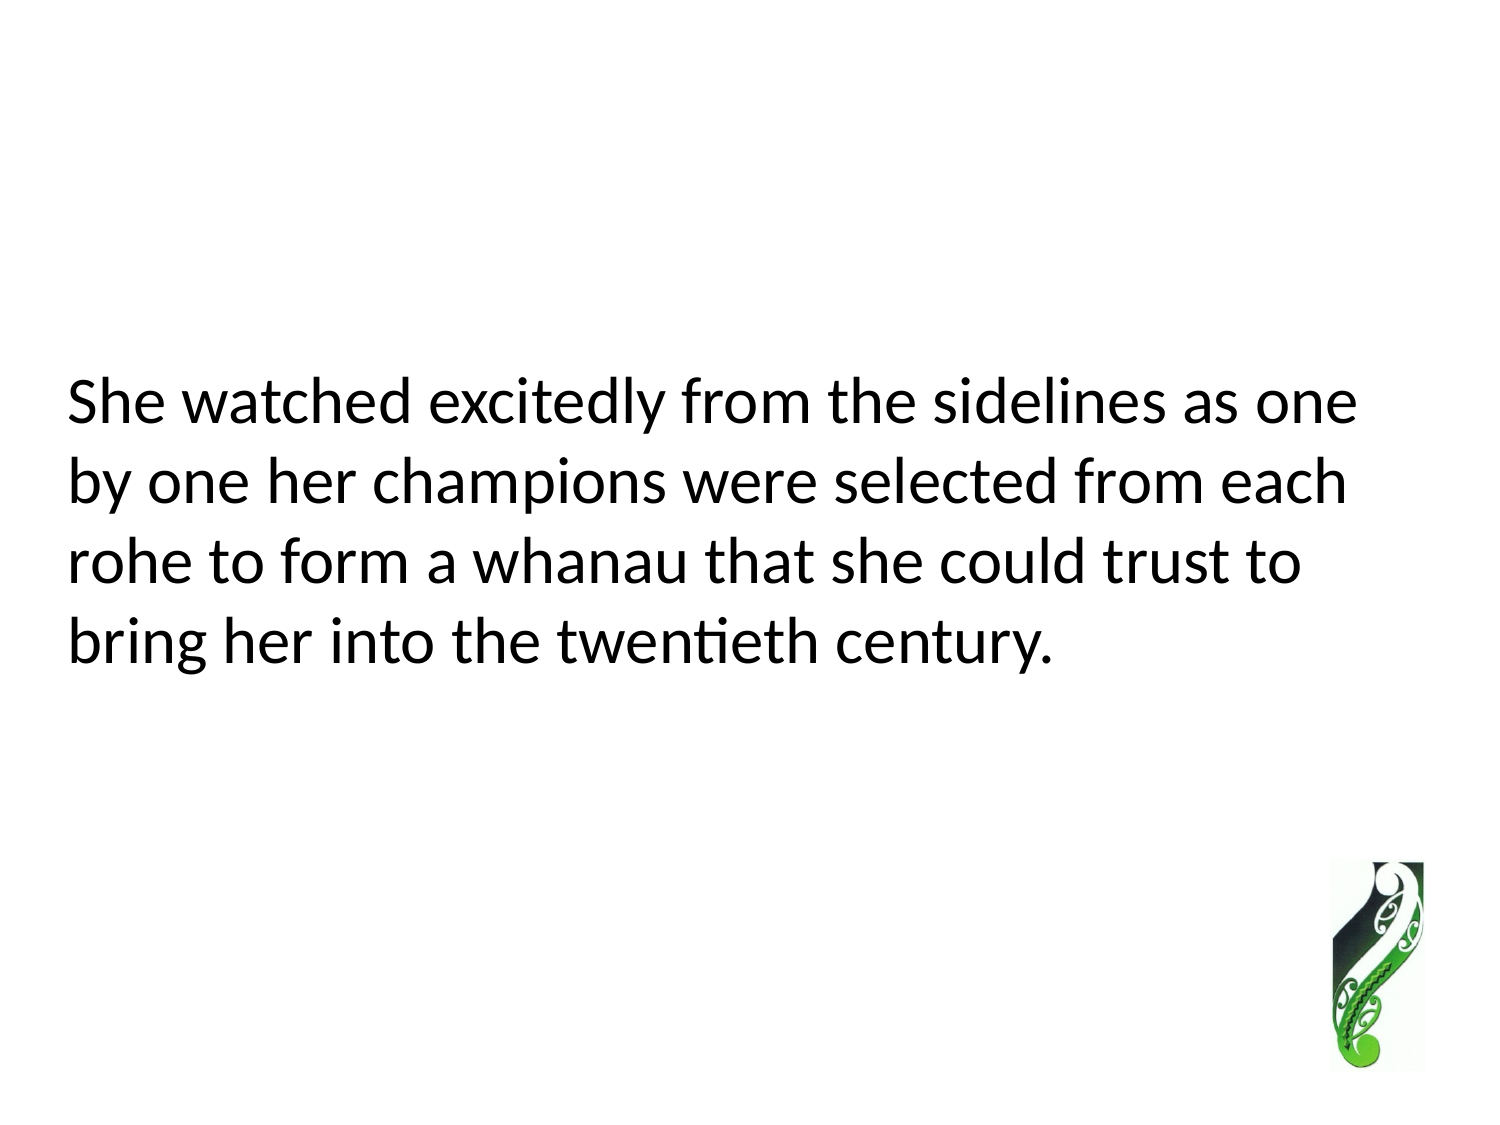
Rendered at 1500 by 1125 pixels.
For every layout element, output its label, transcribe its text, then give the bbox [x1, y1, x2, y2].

picture [1330, 859, 1426, 1073]
text_box She watched excitedly from the sidelines as one by one her champions were selected from each rohe to form a whanau that she could trust to bring her into the twentieth century. [53, 349, 1424, 810]
